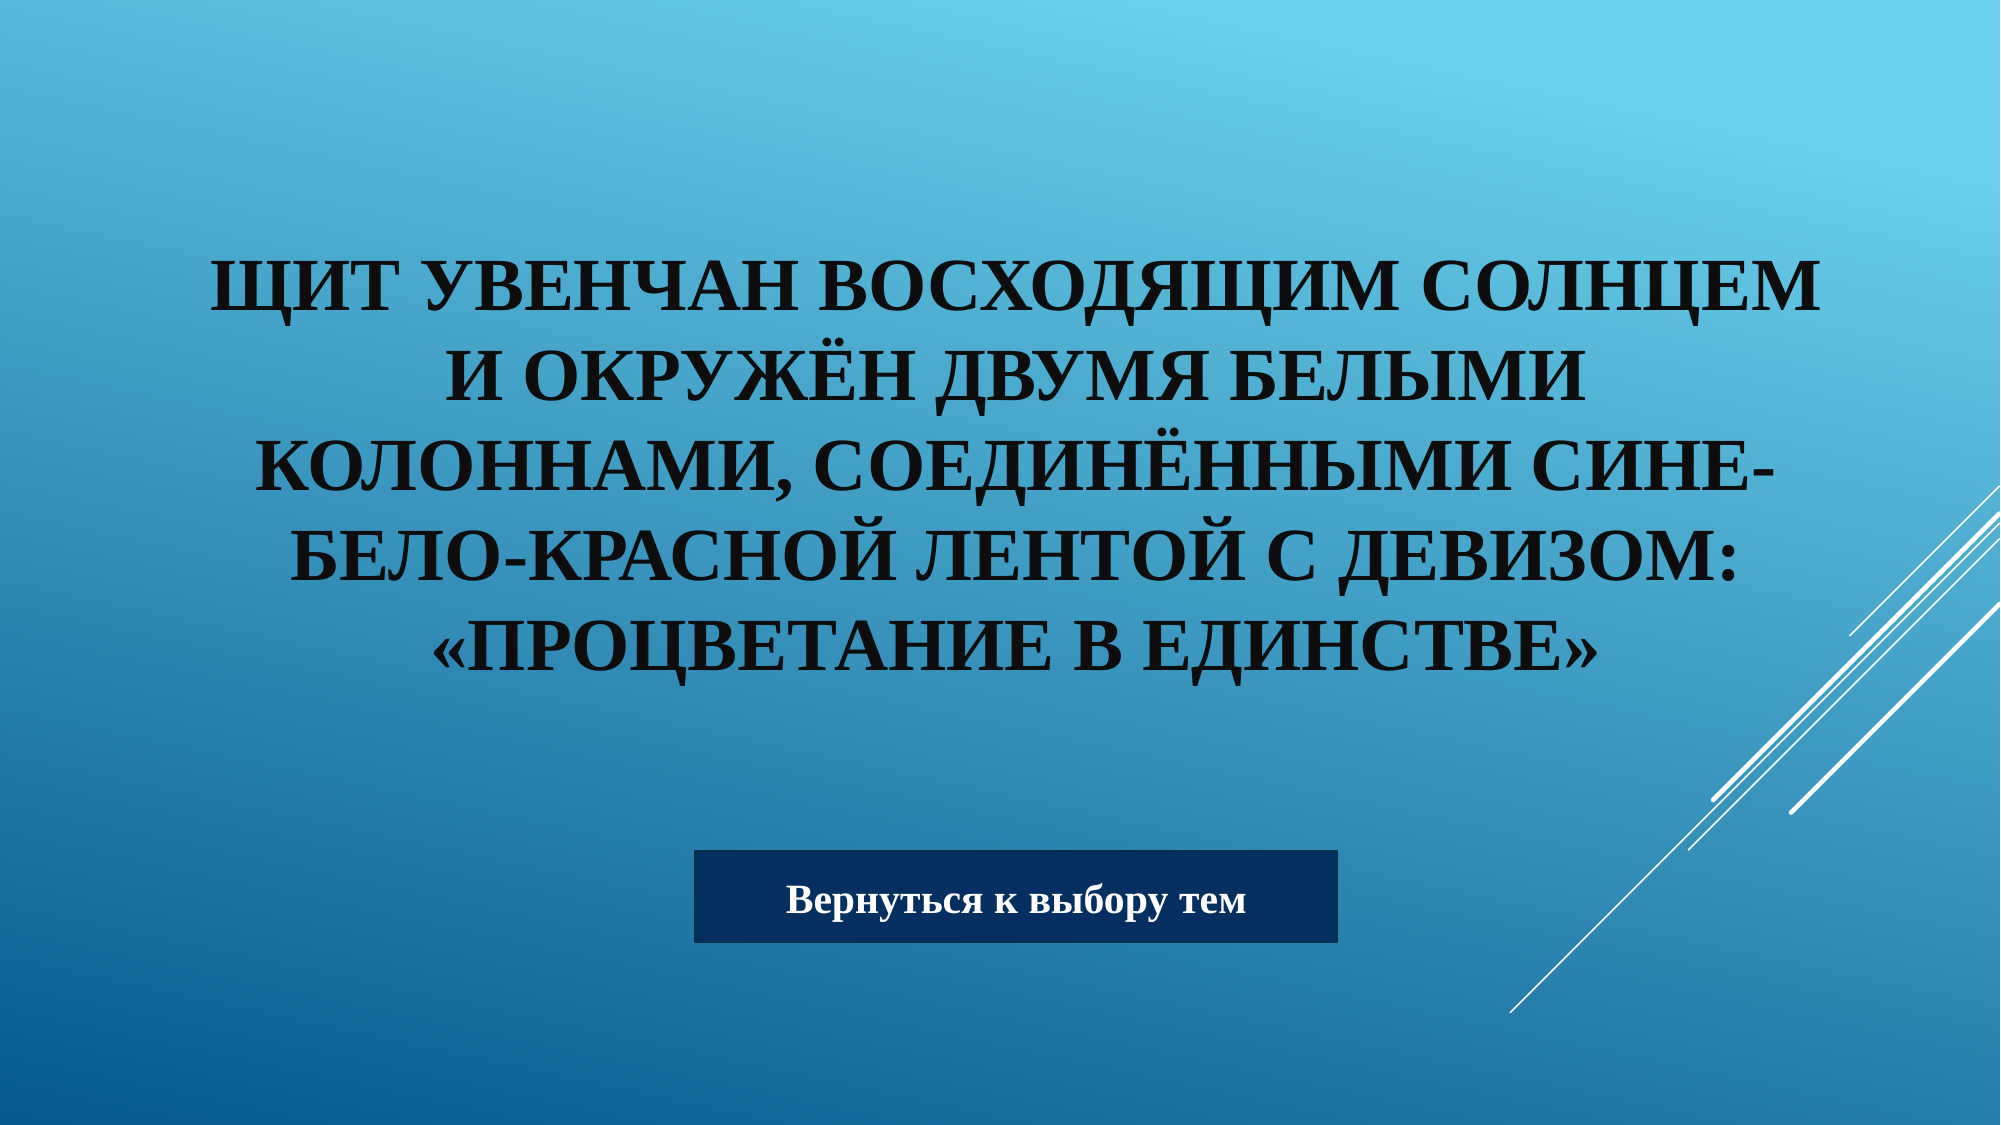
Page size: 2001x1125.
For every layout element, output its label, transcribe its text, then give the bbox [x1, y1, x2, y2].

title Щит увенчан восходящим солнцем и окружён двумя белыми колоннами, соединёнными сине-бело-красной лентой с девизом: «Процветание в единстве» [183, 170, 1850, 752]
